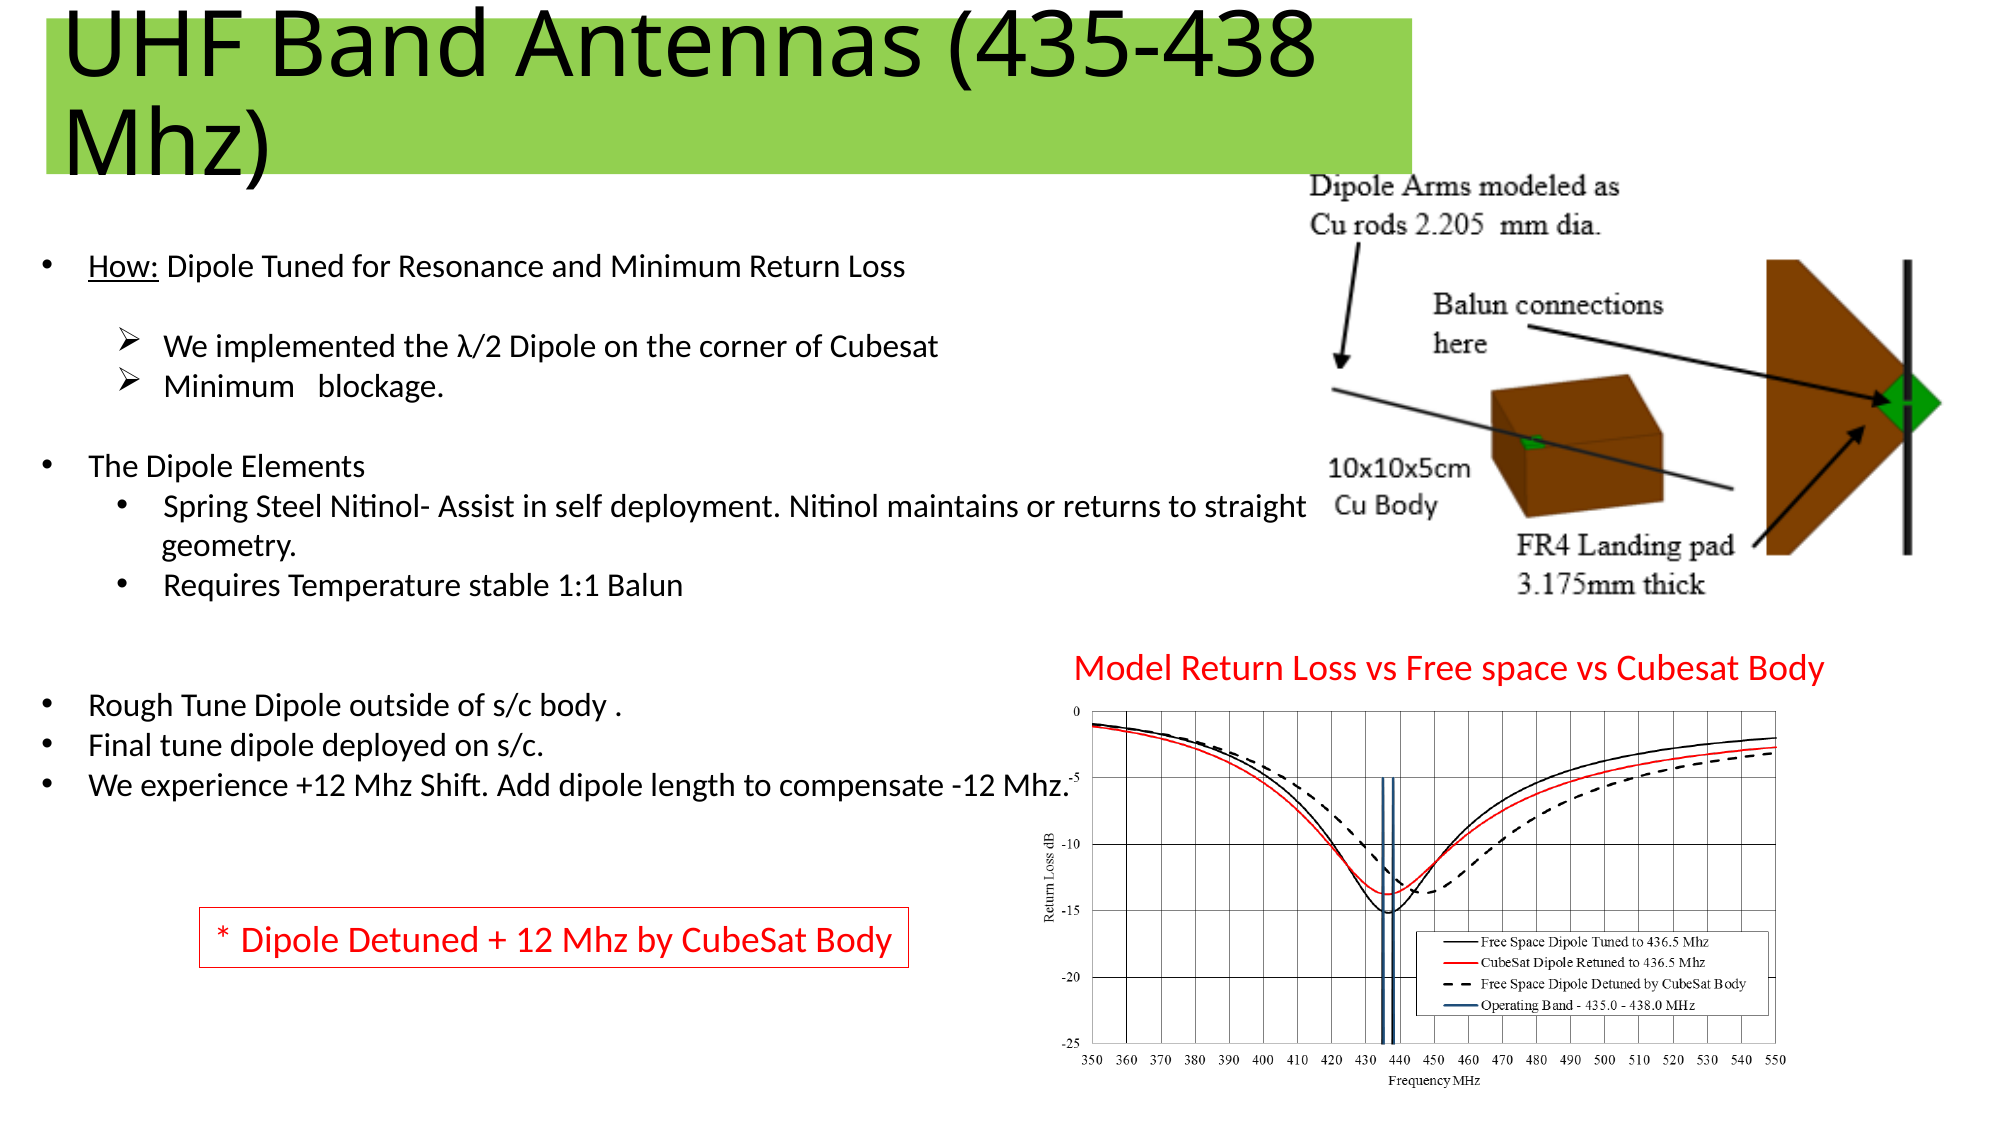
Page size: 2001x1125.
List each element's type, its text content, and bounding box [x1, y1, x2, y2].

picture [1293, 161, 1969, 614]
text_box Model Return Loss vs Free space vs Cubesat Body [1058, 635, 1841, 696]
text_box How: Dipole Tuned for Resonance and Minimum Return Loss We implemented the λ/2 Dipole on the corner of Cubesat Minimum blockage. The Dipole Elements Spring Steel Nitinol- Assist in self deployment. Nitinol maintains or returns to straight geometry. Requires Temperature stable 1:1 Balun Rough Tune Dipole outside of s/c body . Final tune dipole deployed on s/c. We experience +12 Mhz Shift. Add dipole length to compensate -12 Mhz. [26, 236, 1332, 851]
text_box * Dipole Detuned + 12 Mhz by CubeSat Body [199, 907, 909, 968]
title UHF Band Antennas (435-438 Mhz) [46, 18, 1413, 175]
picture [1023, 636, 1801, 1098]
